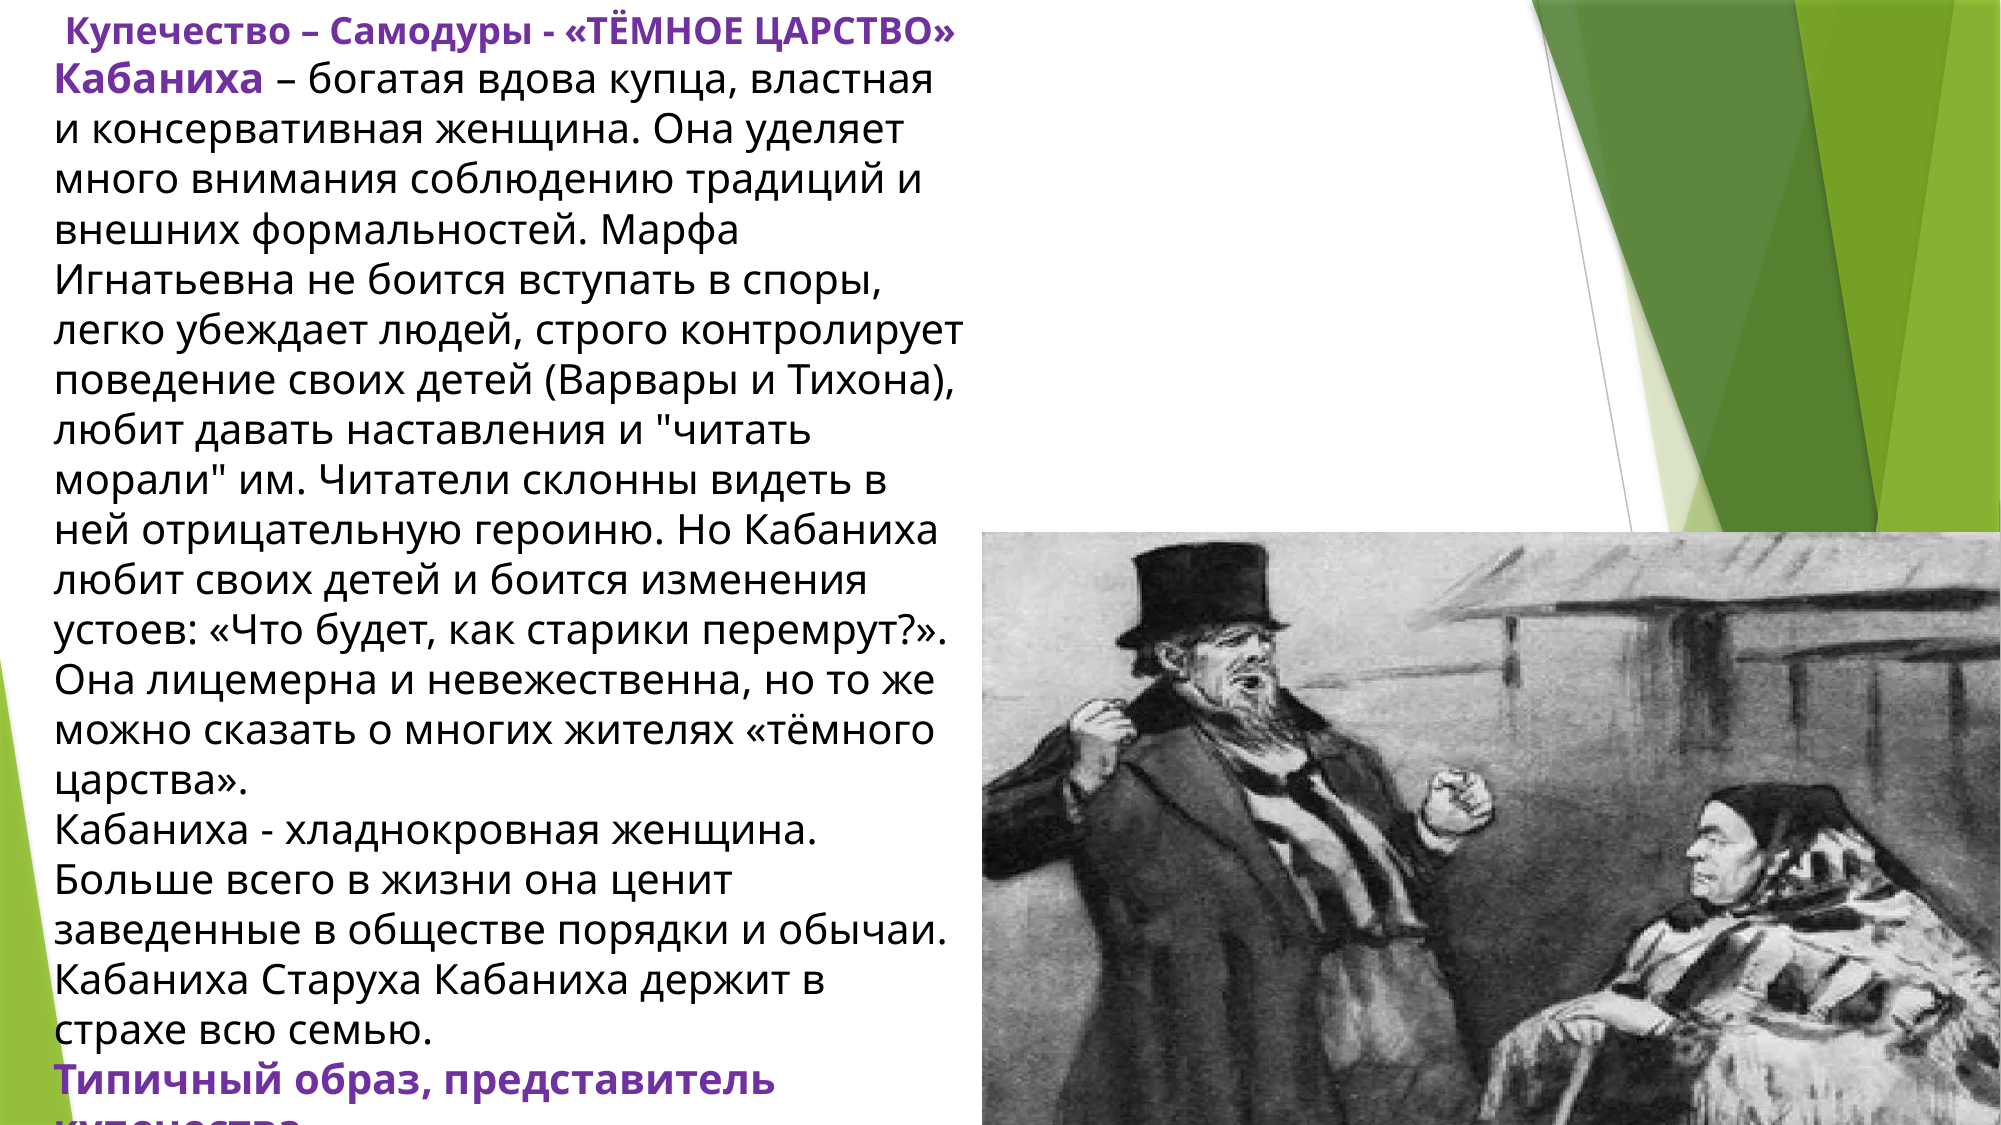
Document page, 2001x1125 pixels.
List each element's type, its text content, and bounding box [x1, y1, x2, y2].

text_box Купечество – Самодуры - «ТЁМНОЕ ЦАРСТВО» Кабаниха – богатая вдова купца, властная и консервативная женщина. Она уделяет много внимания соблюдению традиций и внешних формальностей. Марфа Игнатьевна не боится вступать в споры, легко убеждает людей, строго контролирует поведение своих детей (Варвары и Тихона), любит давать наставления и "читать морали" им. Читатели склонны видеть в ней отрицательную героиню. Но Кабаниха любит своих детей и боится изменения устоев: «Что будет, как старики перемрут?». Она лицемерна и невежественна, но то же можно сказать о многих жителях «тёмного царства». Кабаниха - хладнокровная женщина. Больше всего в жизни она ценит заведенные в обществе порядки и обычаи. Кабаниха Старуха Кабаниха держит в страхе всю семью. Типичный образ, представитель купечества. [38, 0, 983, 1125]
picture [981, 532, 2000, 1125]
